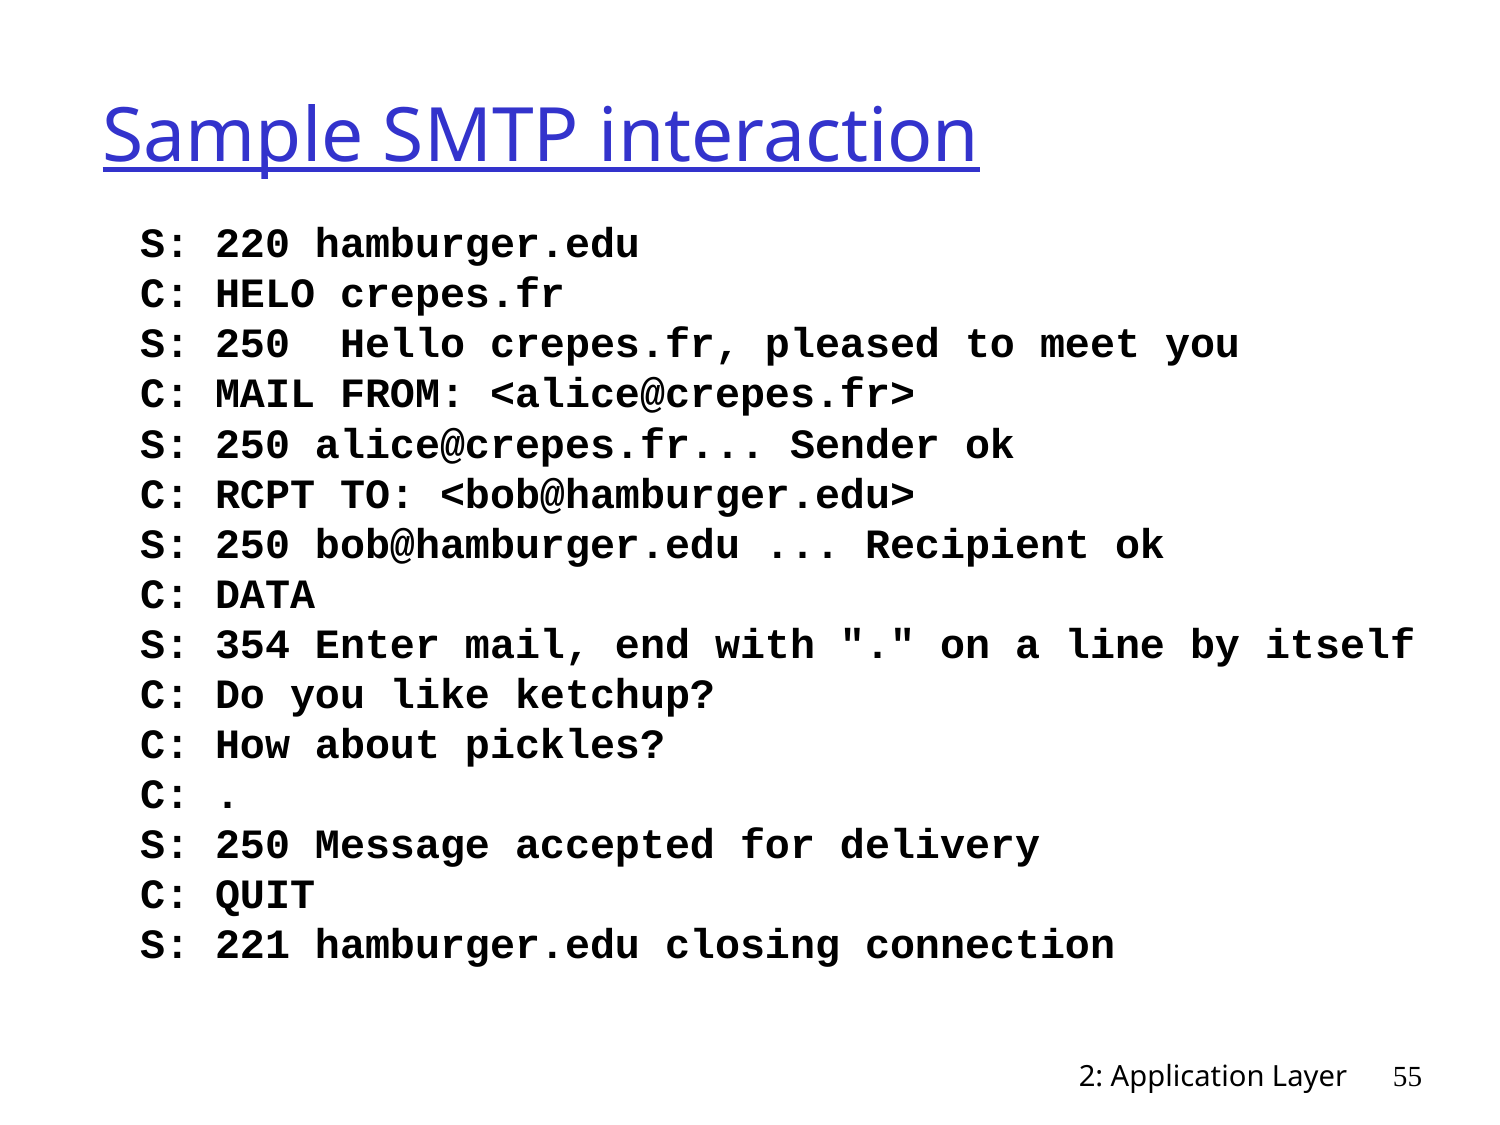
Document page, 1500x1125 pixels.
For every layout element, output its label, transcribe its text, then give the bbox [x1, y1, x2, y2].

footer 2: Application Layer [887, 1049, 1362, 1125]
slide_number 55 [1362, 1049, 1438, 1125]
text_box S: 220 hamburger.edu C: HELO crepes.fr S: 250 Hello crepes.fr, pleased to meet you C: MAIL FROM: <alice@crepes.fr> S: 250 alice@crepes.fr... Sender ok C: RCPT TO: <bob@hamburger.edu> S: 250 bob@hamburger.edu ... Recipient ok C: DATA S: 354 Enter mail, end with "." on a line by itself C: Do you like ketchup? C: How about pickles? C: . S: 250 Message accepted for delivery C: QUIT S: 221 hamburger.edu closing connection [0, 208, 1455, 974]
title Sample SMTP interaction [87, 37, 1363, 208]
